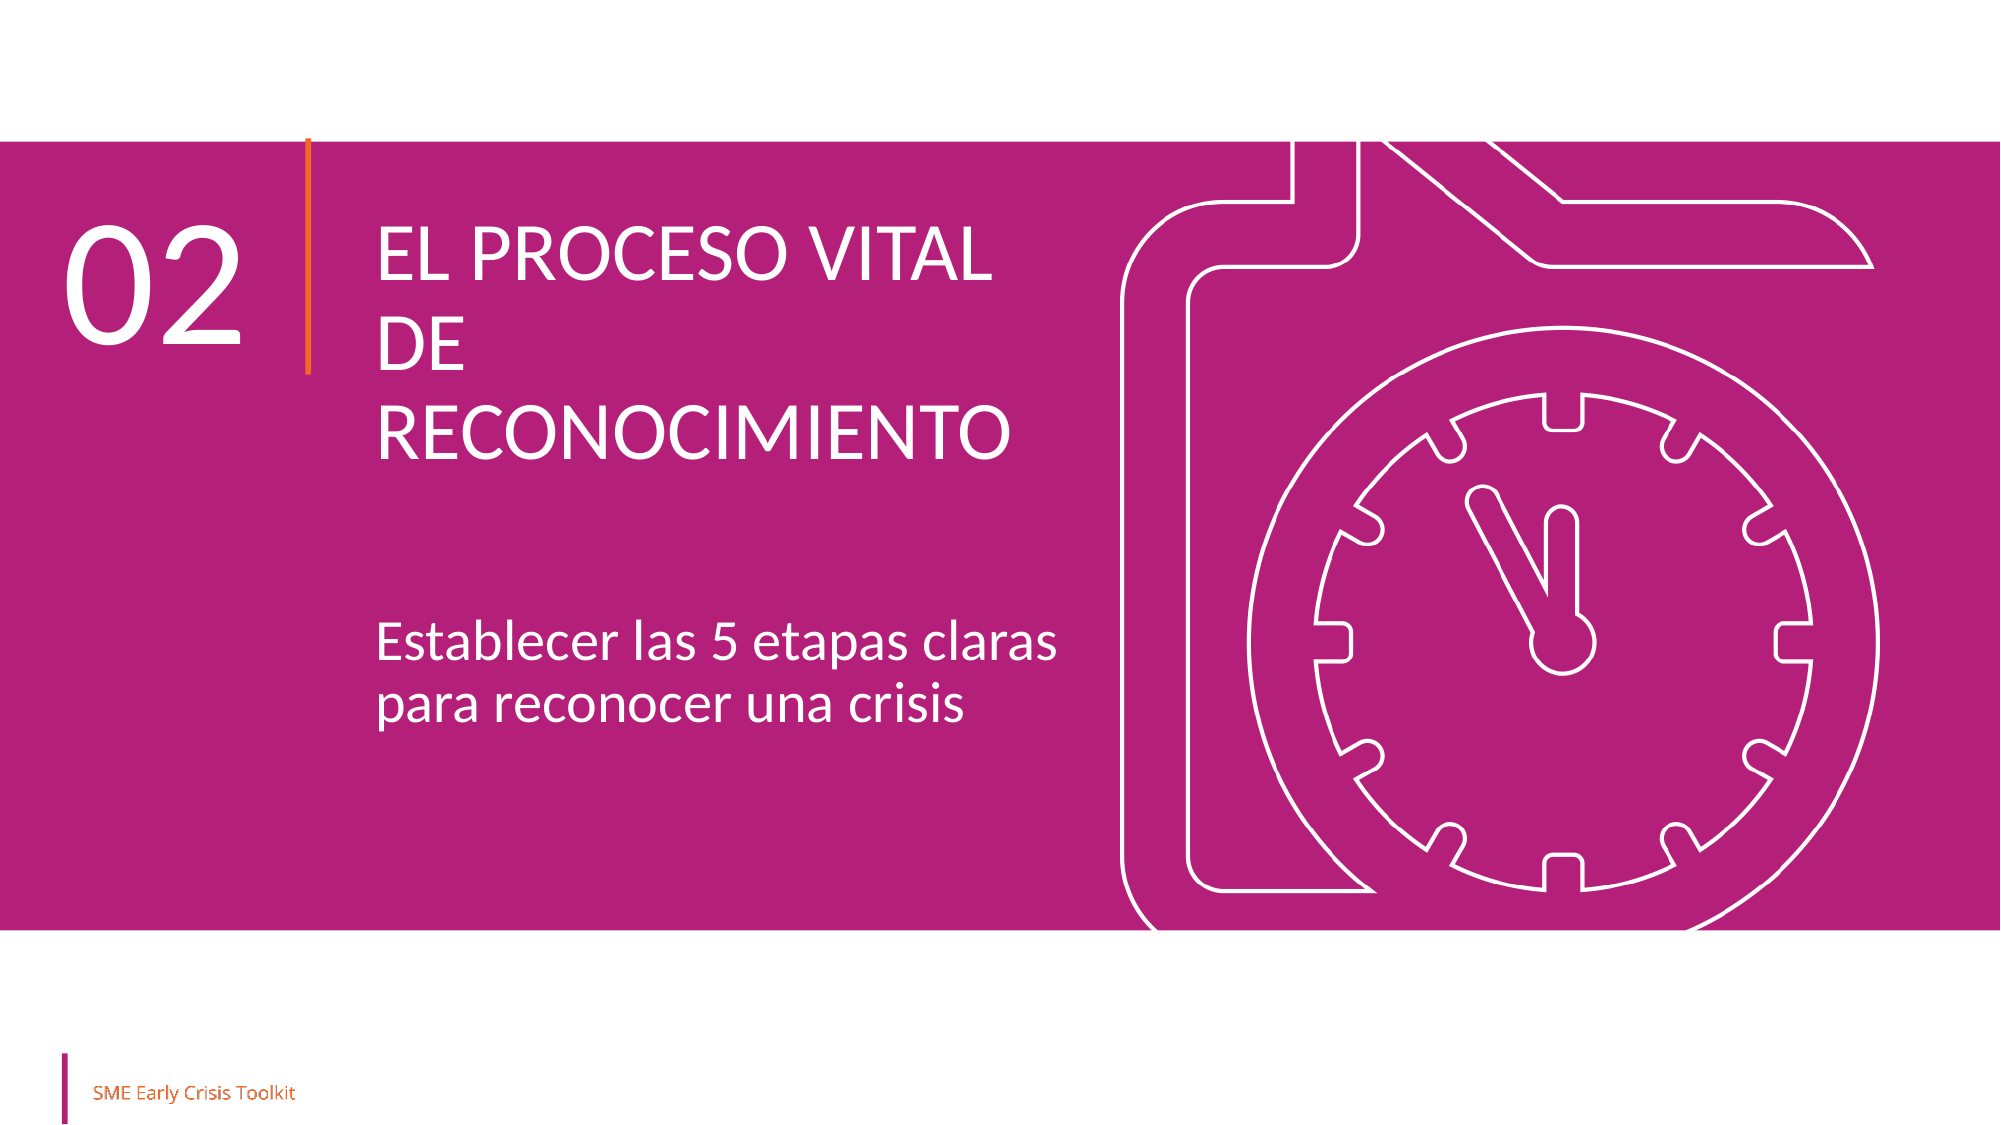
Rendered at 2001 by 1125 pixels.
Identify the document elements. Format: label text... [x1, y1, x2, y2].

list EL PROCESO VITAL DE RECONOCIMIENTO Establecer las 5 etapas claras para reconocer una crisis [360, 200, 1095, 763]
picture [962, 141, 1953, 931]
list 02 [0, 178, 264, 274]
picture [83, 1080, 295, 1104]
